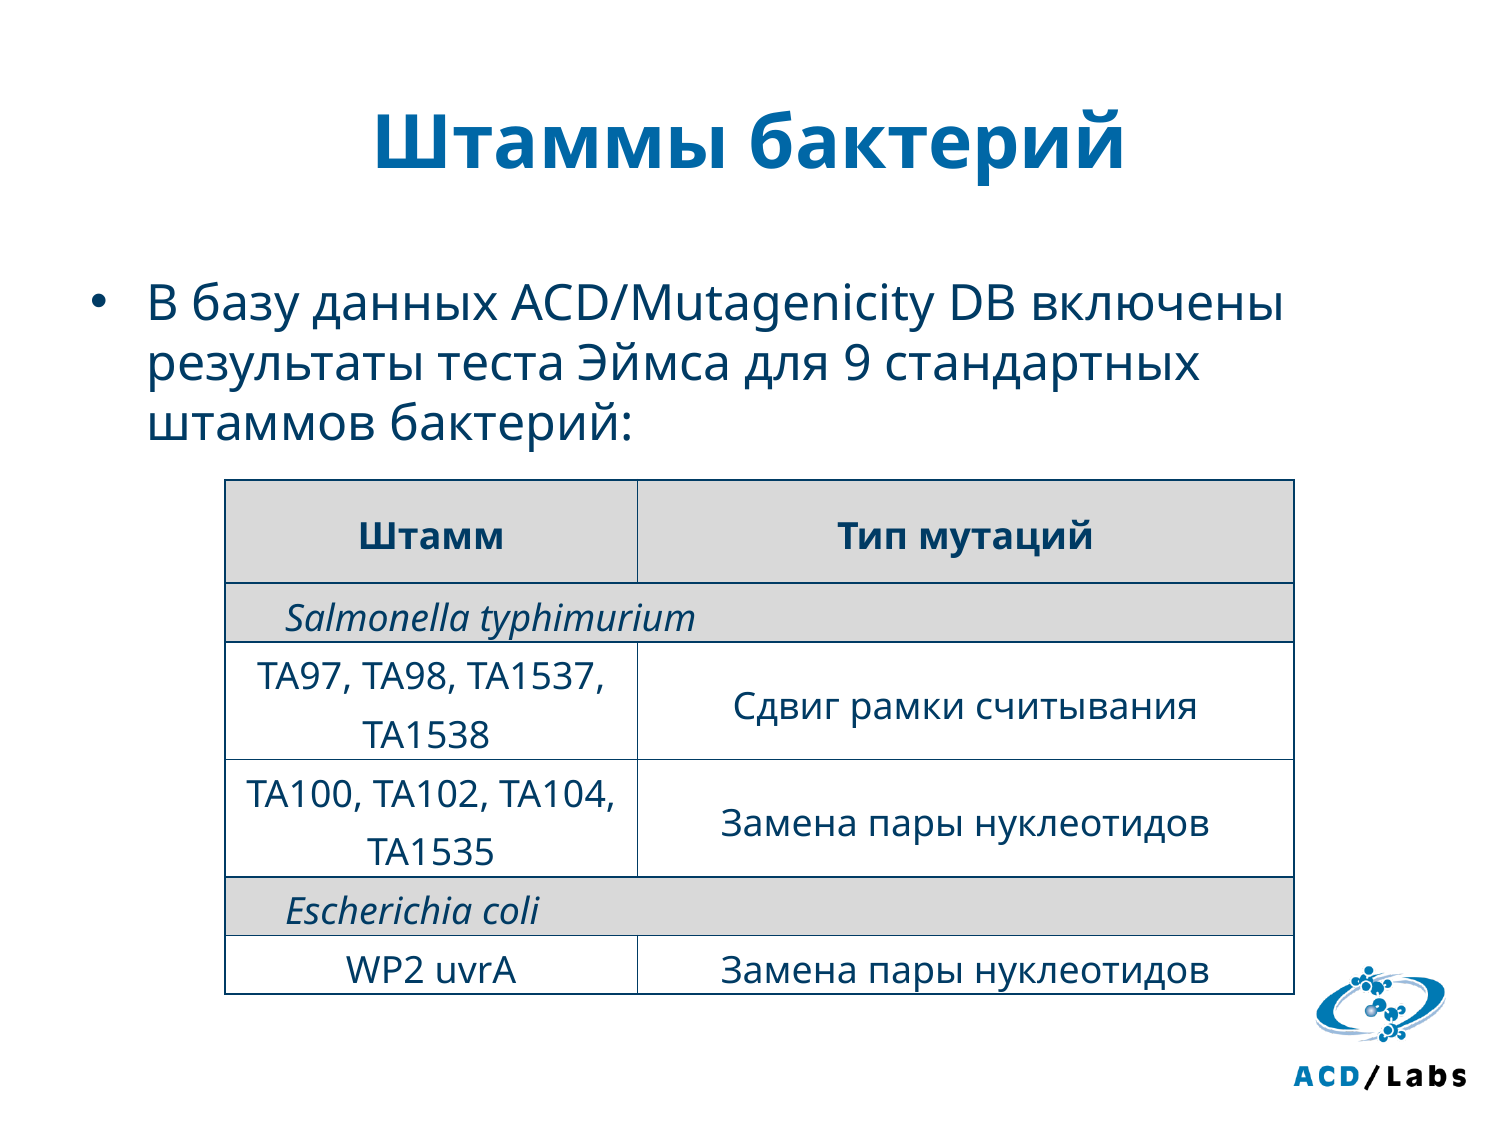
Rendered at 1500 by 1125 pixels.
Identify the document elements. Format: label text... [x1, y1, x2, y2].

table_cell Salmonella typhimurium [226, 584, 1293, 641]
table_header Штамм [226, 481, 637, 582]
table_cell Замена пары нуклеотидов [638, 760, 1293, 876]
table_cell TA97, TA98, TA1537, TA1538 [226, 643, 637, 759]
picture [1293, 964, 1471, 1101]
table_header Тип мутаций [638, 481, 1293, 582]
table_cell Escherichia coli [226, 878, 1293, 935]
table_cell Замена пары нуклеотидов [638, 936, 1293, 993]
table_cell WP2 uvrA [226, 936, 637, 993]
table_cell Сдвиг рамки считывания [638, 643, 1293, 759]
title Штаммы бактерий [74, 44, 1426, 233]
list В базу данных ACD/Mutagenicity DB включены результаты теста Эймса для 9 стандартных штаммов бактерий: [74, 262, 1426, 469]
table_cell TA100, TA102, TA104, TA1535 [226, 760, 637, 876]
